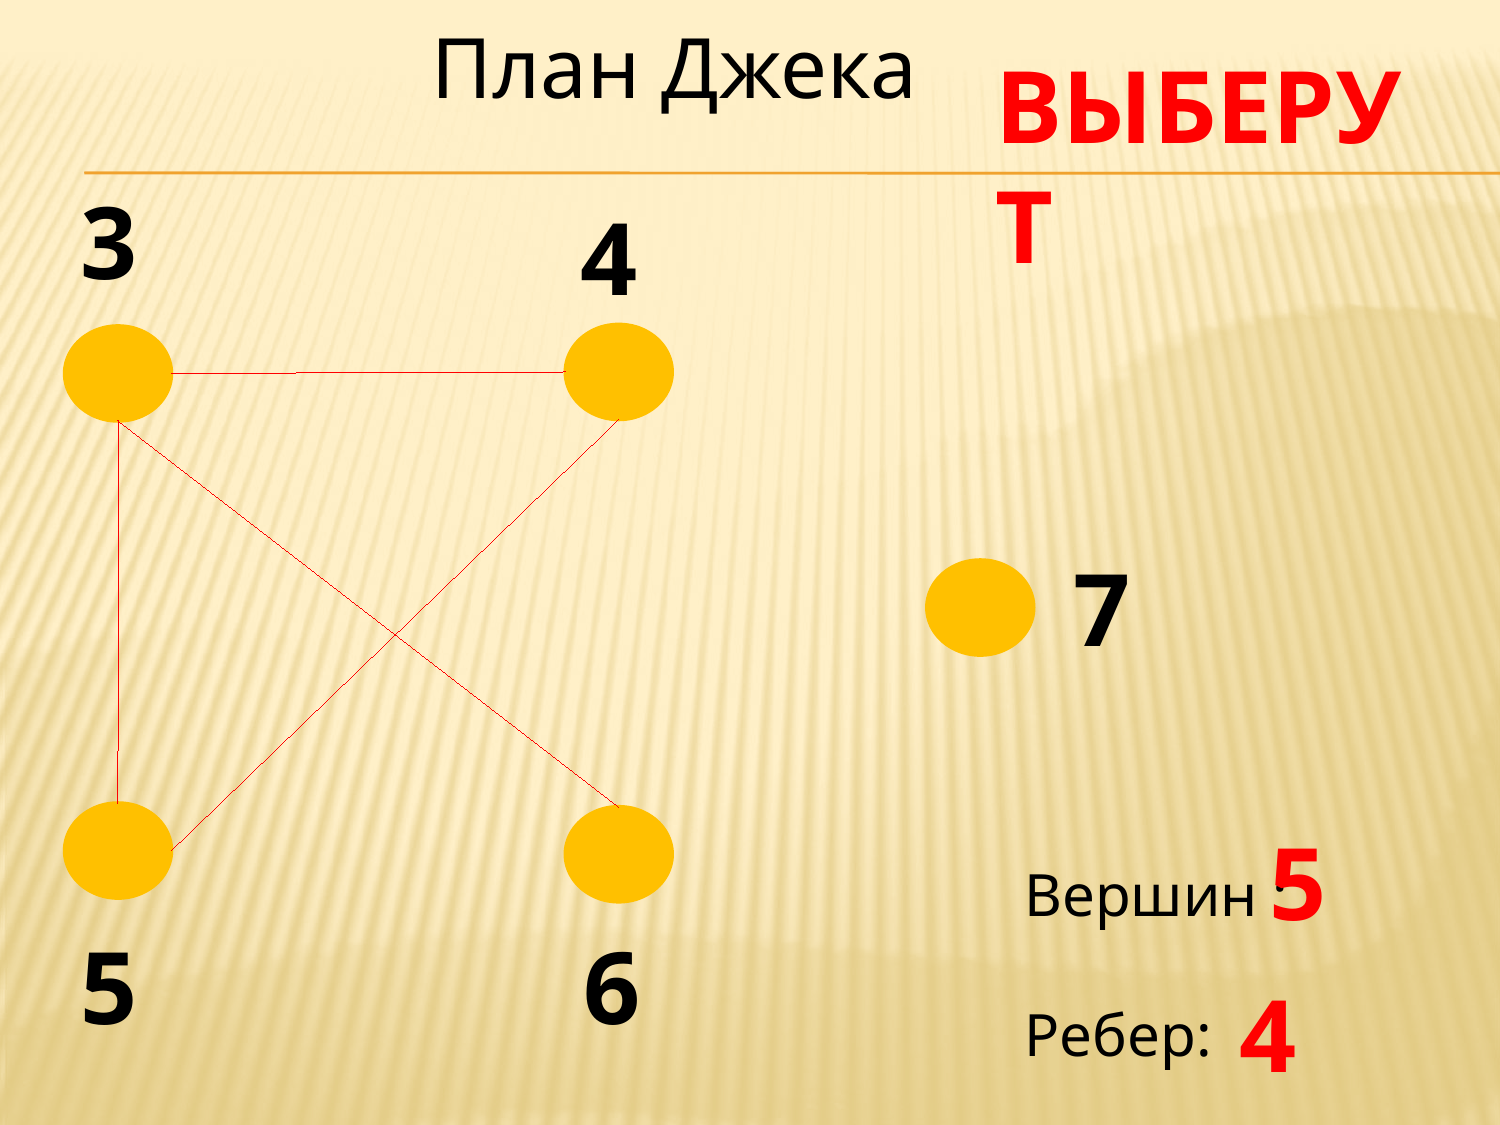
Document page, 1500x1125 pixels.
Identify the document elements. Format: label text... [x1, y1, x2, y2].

text_box 5 [1254, 813, 1409, 948]
picture [0, 0, 1500, 1125]
text_box 5 [65, 916, 219, 1052]
text_box [563, 804, 674, 904]
text_box [563, 324, 674, 422]
text_box Вершин : Ребер: [1009, 850, 1500, 1076]
text_box [925, 558, 1036, 657]
text_box План Джека [291, 7, 1059, 123]
text_box 6 [568, 916, 723, 1052]
text_box [62, 324, 174, 423]
text_box [62, 801, 174, 900]
text_box 4 [565, 188, 720, 324]
text_box 7 [1059, 539, 1213, 675]
text_box 3 [65, 172, 219, 308]
text_box 4 [1224, 964, 1378, 1100]
text_box ВЫБЕРУТ [980, 35, 1445, 291]
